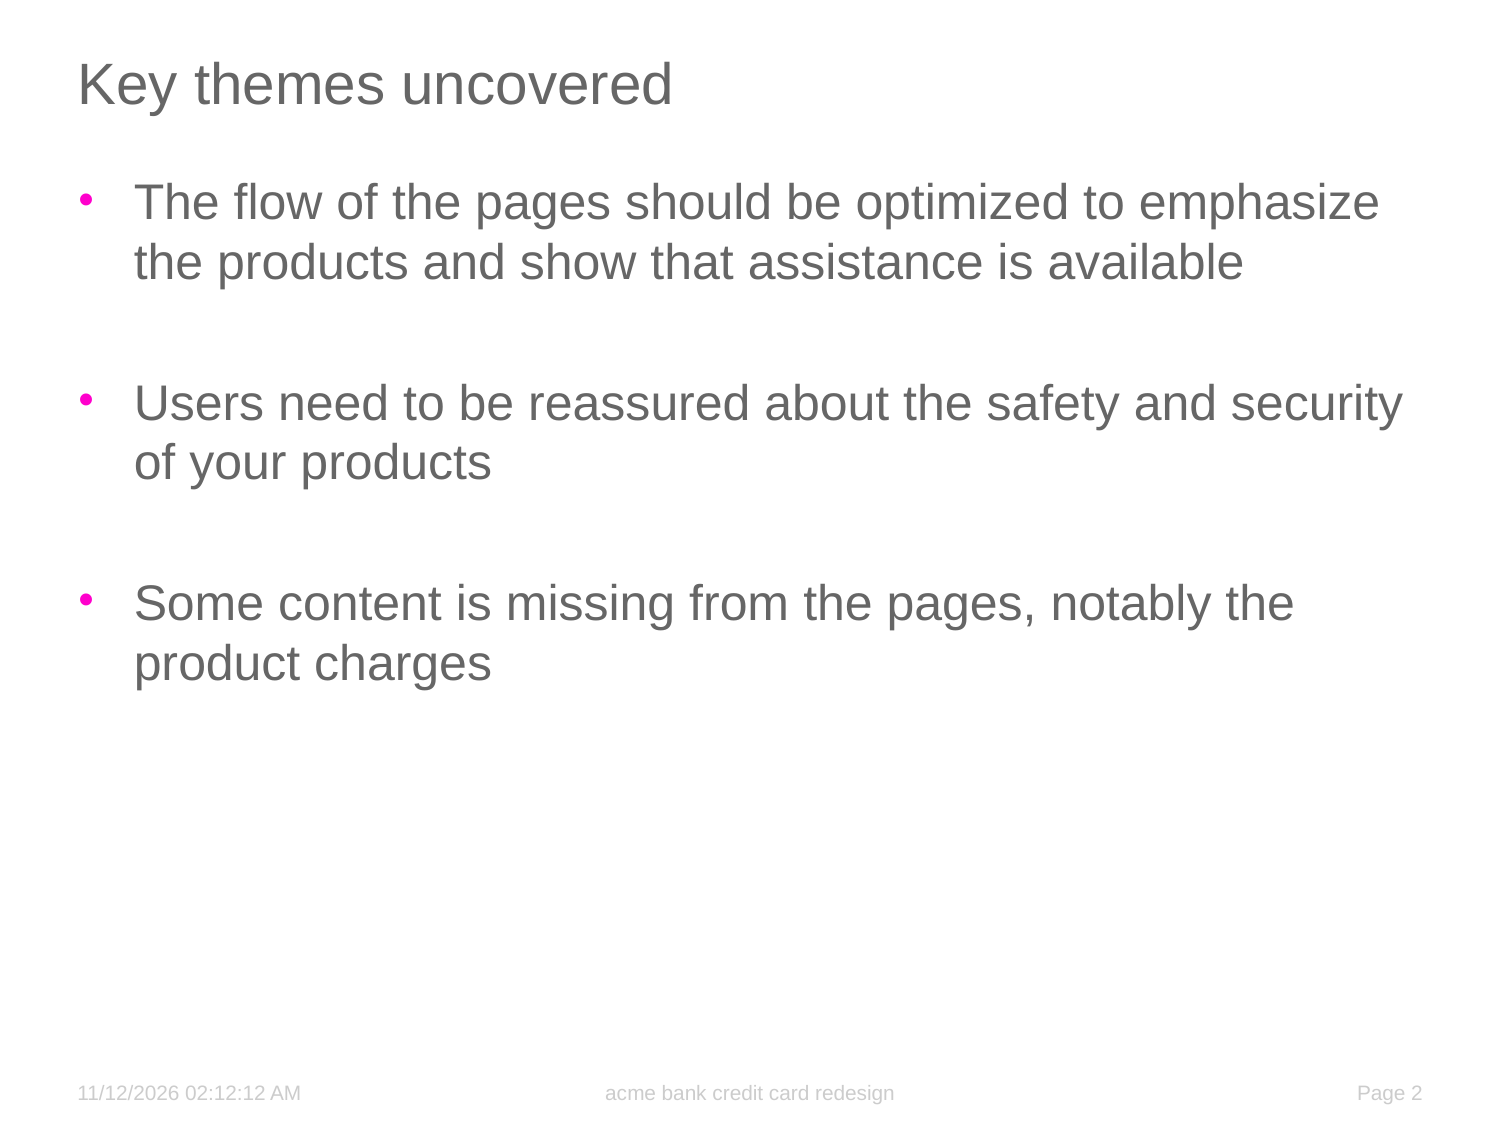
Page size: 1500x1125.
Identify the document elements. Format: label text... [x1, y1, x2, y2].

slide_number Page 2 [1125, 1074, 1438, 1113]
title Key themes uncovered [62, 37, 1438, 125]
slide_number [62, 1074, 375, 1113]
footer acme bank credit card redesign [425, 1074, 1075, 1113]
list The flow of the pages should be optimized to emphasize the products and show that assistance is available Users need to be reassured about the safety and security of your products Some content is missing from the pages, notably the product charges [62, 162, 1438, 1063]
